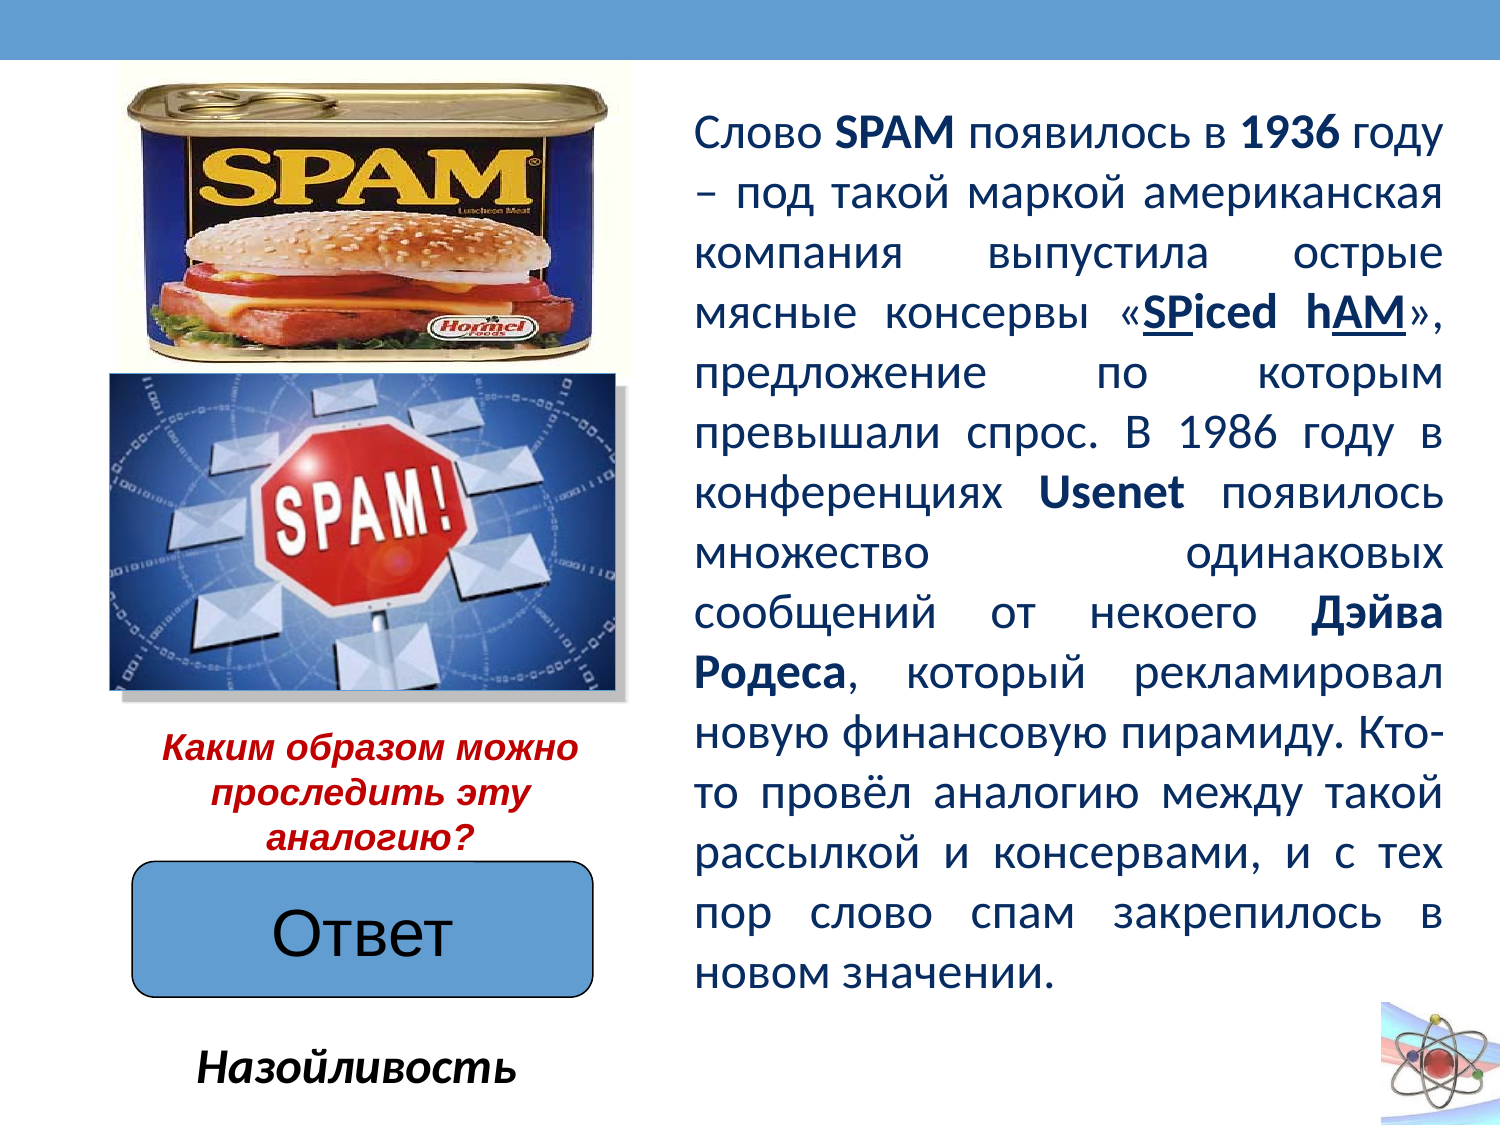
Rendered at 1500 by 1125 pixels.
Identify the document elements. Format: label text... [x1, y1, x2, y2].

text_box Слово SPAM появилось в 1936 году – под такой маркой американская компания выпустила острые мясные консервы «SPiced hAM», предложение по которым превышали спрос. В 1986 году в конференциях Usenet появилось множество одинаковых сообщений от некоего Дэйва Родеса, который рекламировал новую финансовую пирамиду. Кто-то провёл аналогию между такой рассылкой и консервами, и с тех пор слово спам закрепилось в новом значении. [679, 61, 1459, 611]
text_box Назойливость [146, 1025, 578, 1101]
picture [109, 61, 640, 691]
text_box Каким образом можно проследить эту аналогию? [97, 715, 644, 866]
text_box Ответ [132, 861, 593, 998]
picture [1381, 1002, 1500, 1125]
